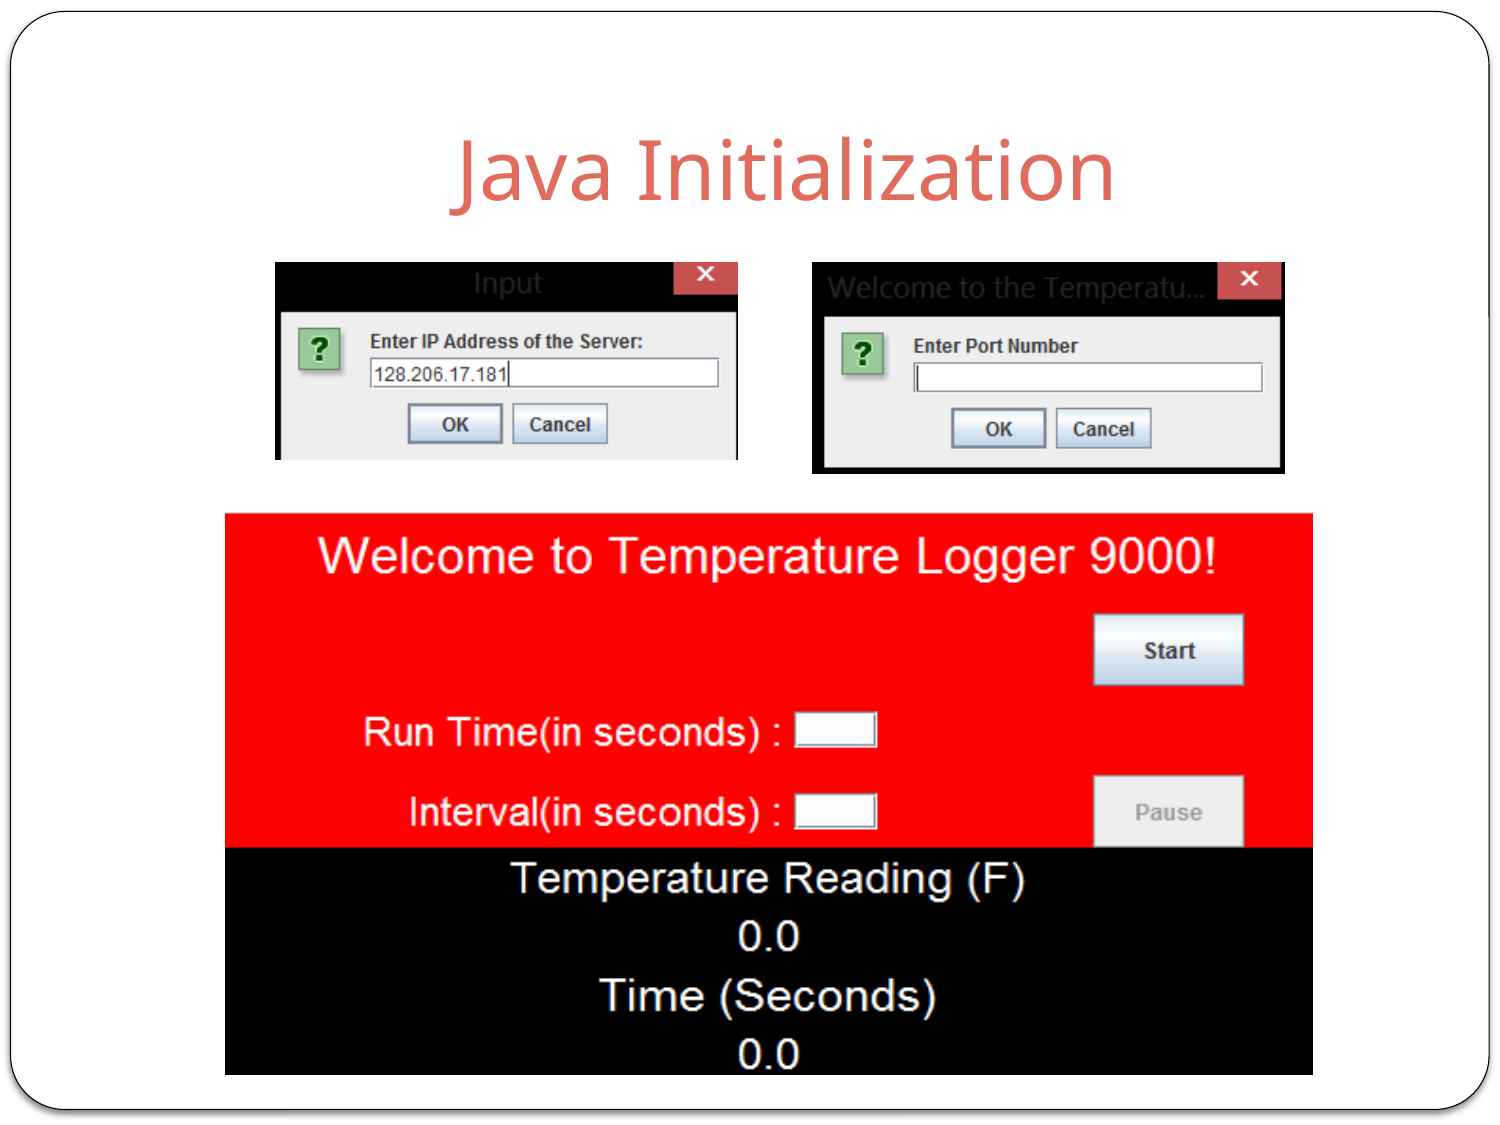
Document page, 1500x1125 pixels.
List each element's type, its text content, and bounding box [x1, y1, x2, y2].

title Java Initialization [150, 45, 1425, 233]
picture [812, 262, 1285, 474]
picture [224, 512, 1313, 1076]
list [274, 262, 738, 460]
